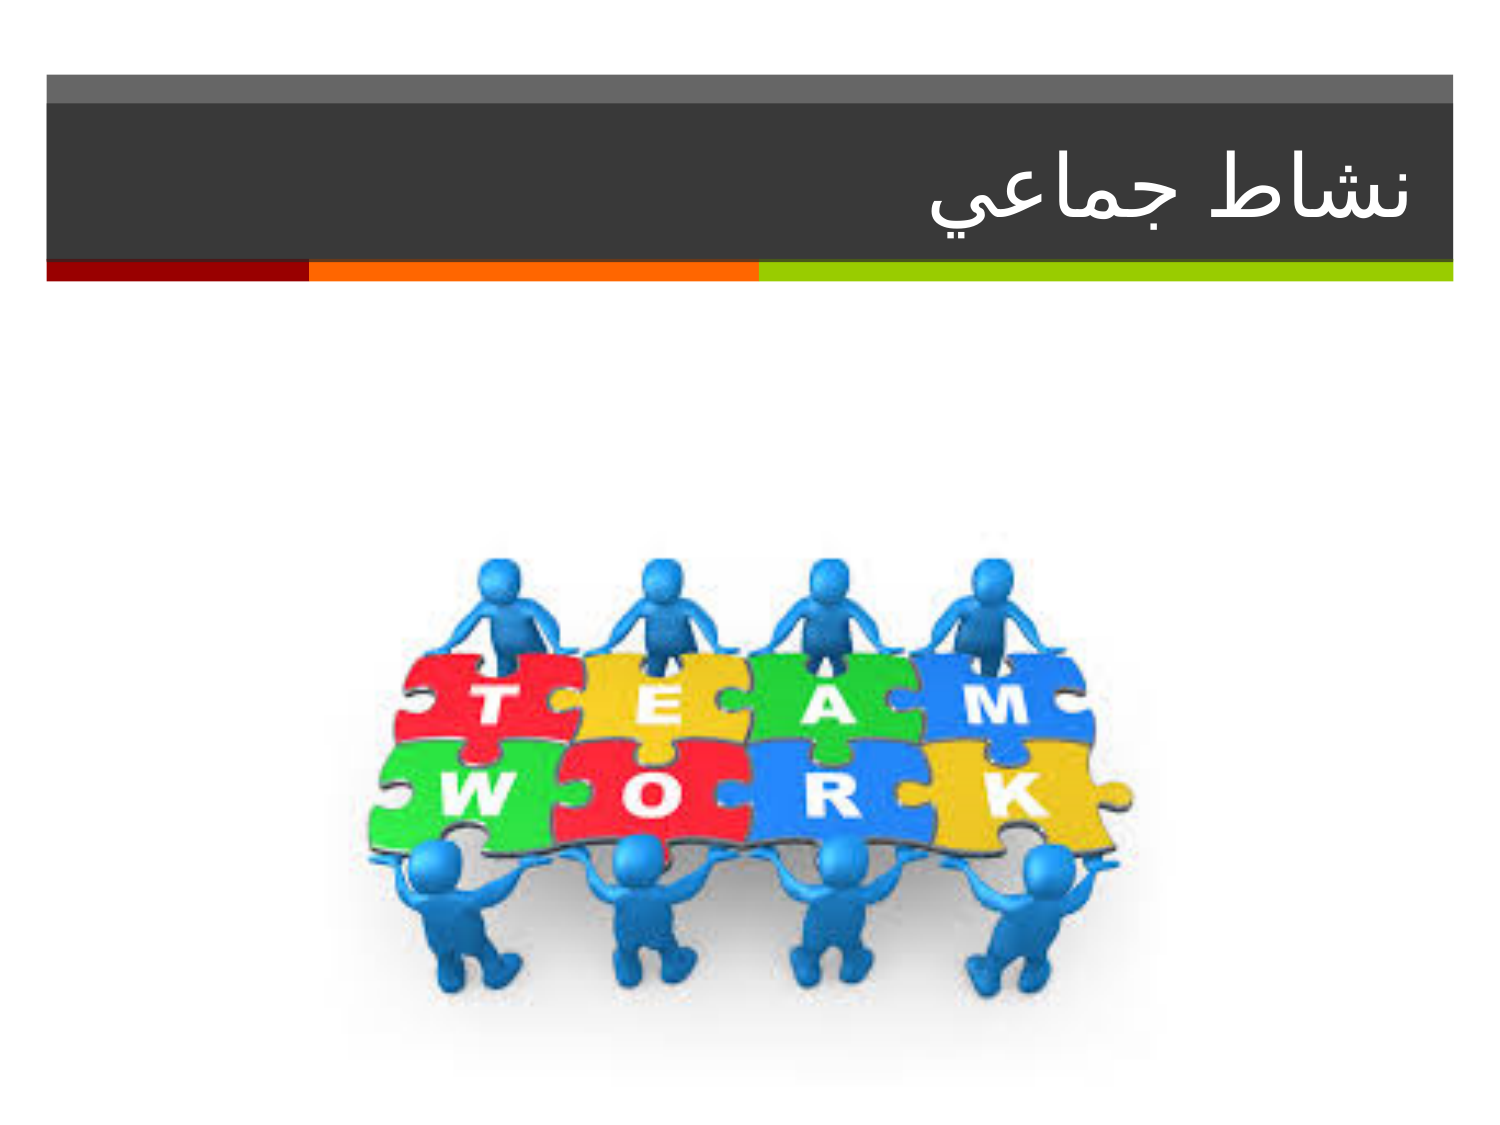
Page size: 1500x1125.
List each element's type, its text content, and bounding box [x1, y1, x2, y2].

picture [323, 481, 1176, 1120]
title نشاط جماعي [46, 103, 1454, 263]
